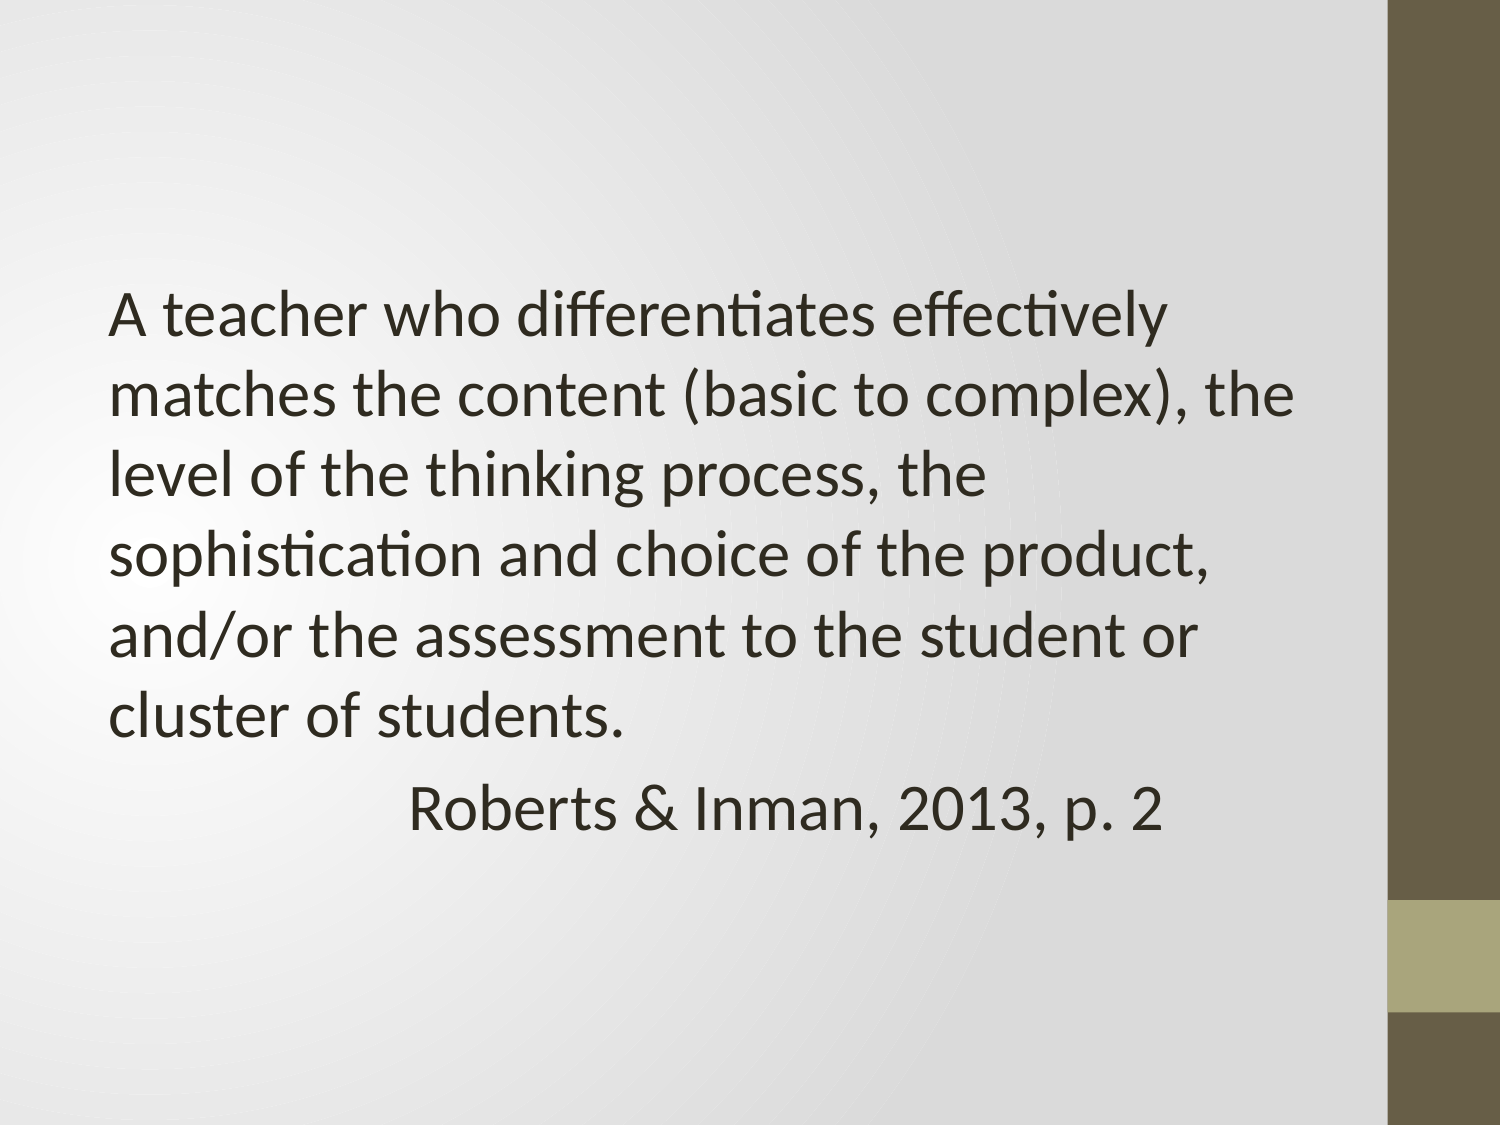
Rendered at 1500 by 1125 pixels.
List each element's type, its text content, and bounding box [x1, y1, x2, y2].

list A teacher who differentiates effectively matches the content (basic to complex), the level of the thinking process, the sophistication and choice of the product, and/or the assessment to the student or cluster of students. Roberts & Inman, 2013, p. 2 [75, 262, 1325, 1050]
